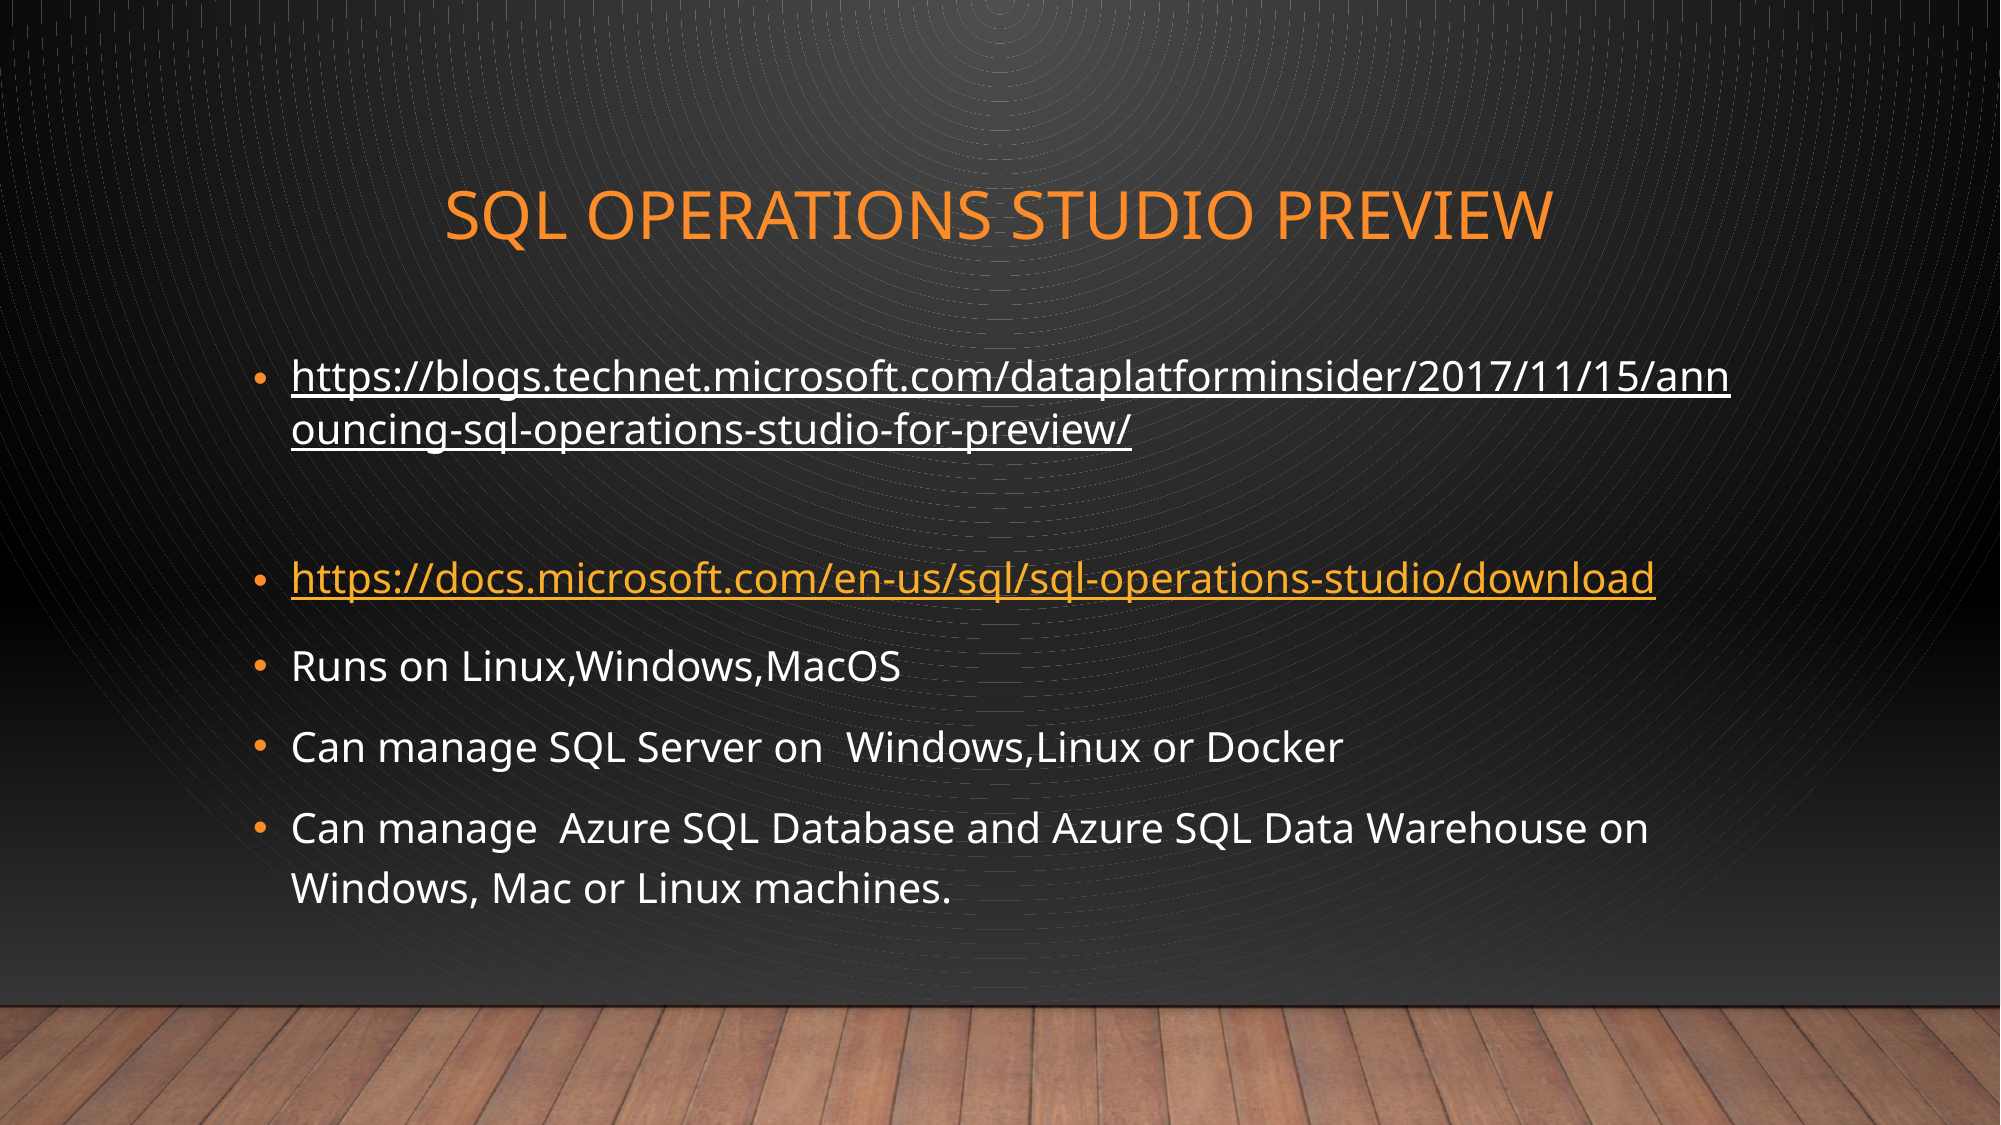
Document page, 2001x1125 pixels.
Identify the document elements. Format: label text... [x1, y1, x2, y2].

list https://blogs.technet.microsoft.com/dataplatforminsider/2017/11/15/announcing-sql-operations-studio-for-preview/ https://docs.microsoft.com/en-us/sql/sql-operations-studio/download Runs on Linux,Windows,MacOS Can manage SQL Server on Windows,Linux or Docker Can manage Azure SQL Database and Azure SQL Data Warehouse on Windows, Mac or Linux machines. [238, 330, 1763, 897]
picture [0, 1005, 2000, 1125]
title SQL Operations Studio PREVIEW [238, 131, 1763, 305]
